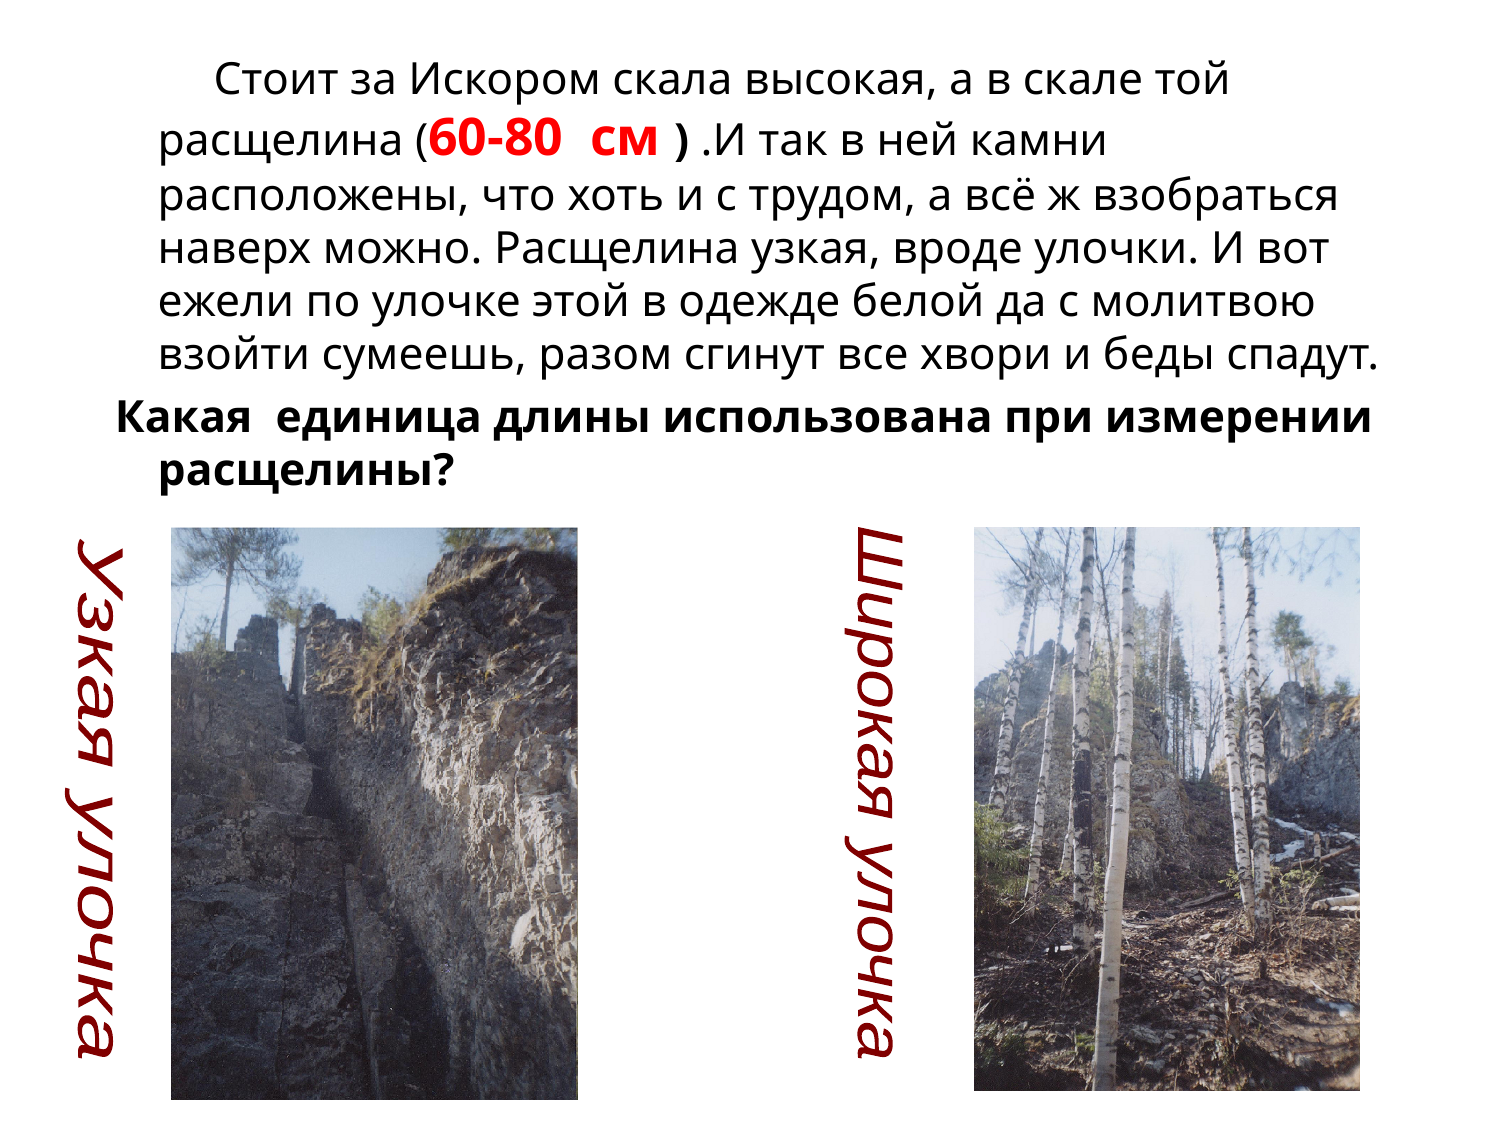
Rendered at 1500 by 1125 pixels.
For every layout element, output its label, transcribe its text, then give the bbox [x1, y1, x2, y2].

picture [170, 526, 579, 1100]
list Стоит за Искором скала высокая, а в скале той расщелина (60-80 см ) .И так в ней камни расположены, что хоть и с трудом, а всё ж взобраться наверх можно. Расщелина узкая, вроде улочки. И вот ежели по улочке этой в одежде белой да с молитвою взойти сумеешь, разом сгинут все хвори и беды спадут. Какая единица длины использована при измерении расщелины? [88, 42, 1413, 504]
picture [974, 526, 1361, 1092]
